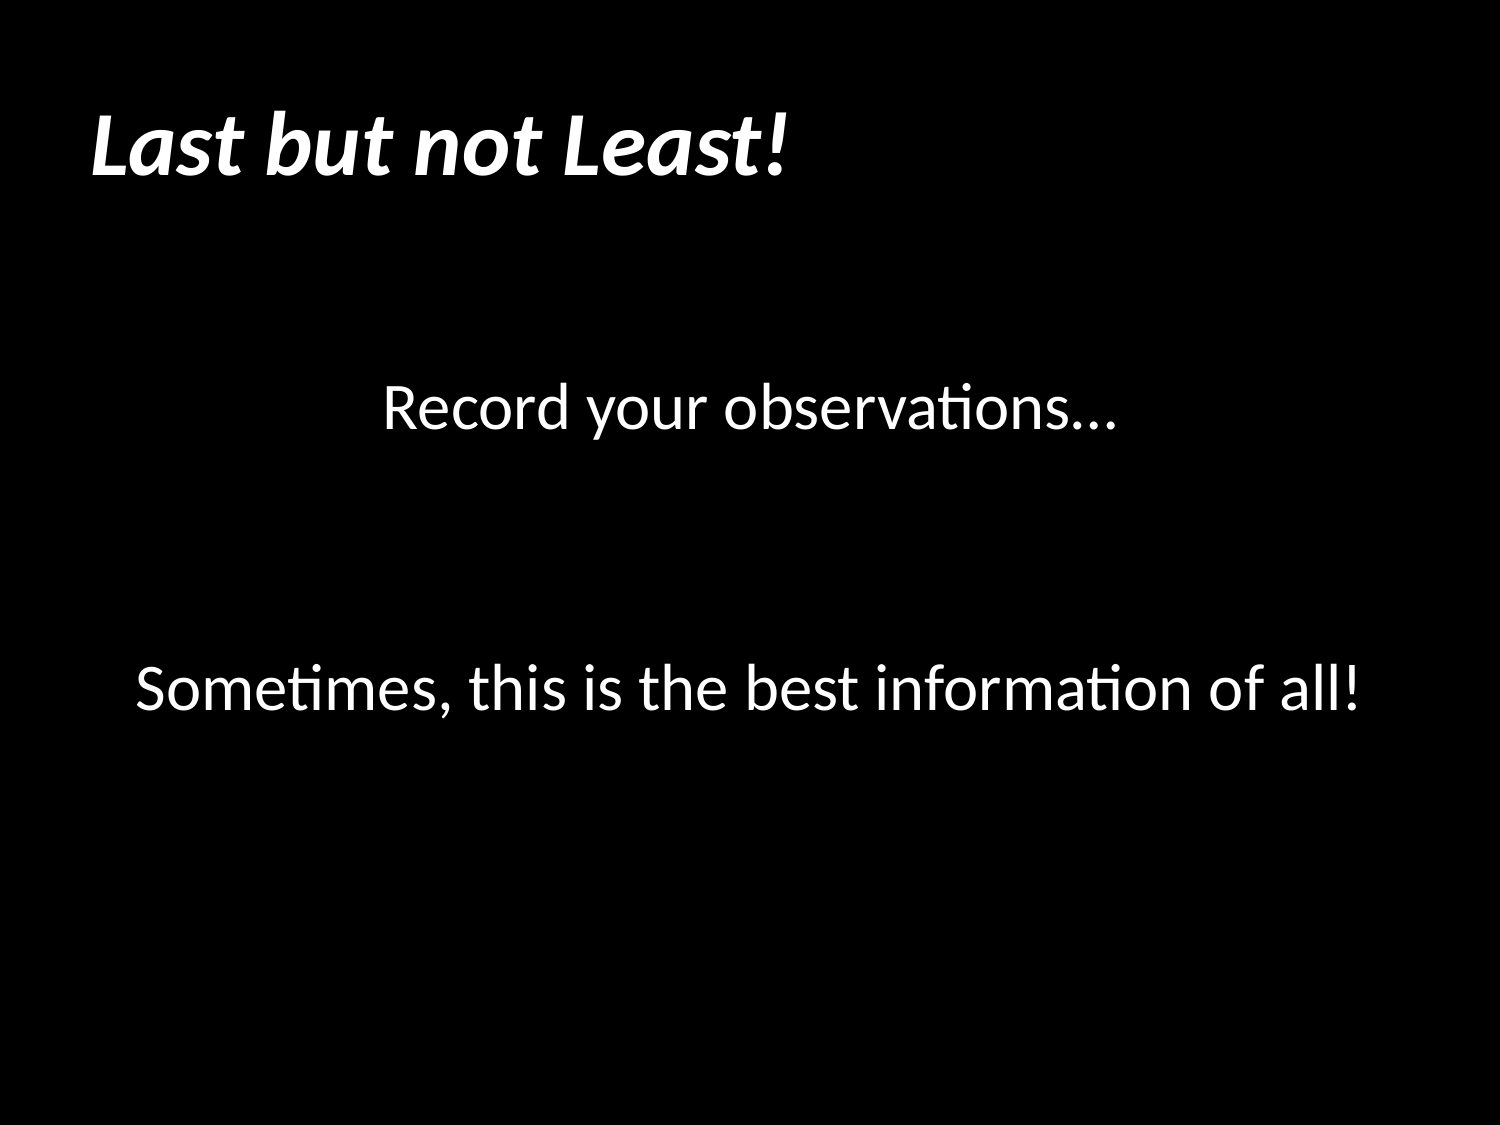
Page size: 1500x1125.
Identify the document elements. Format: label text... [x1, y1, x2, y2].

title Last but not Least! [75, 45, 1425, 233]
list Record your observations… Sometimes, this is the best information of all! [75, 262, 1425, 1005]
